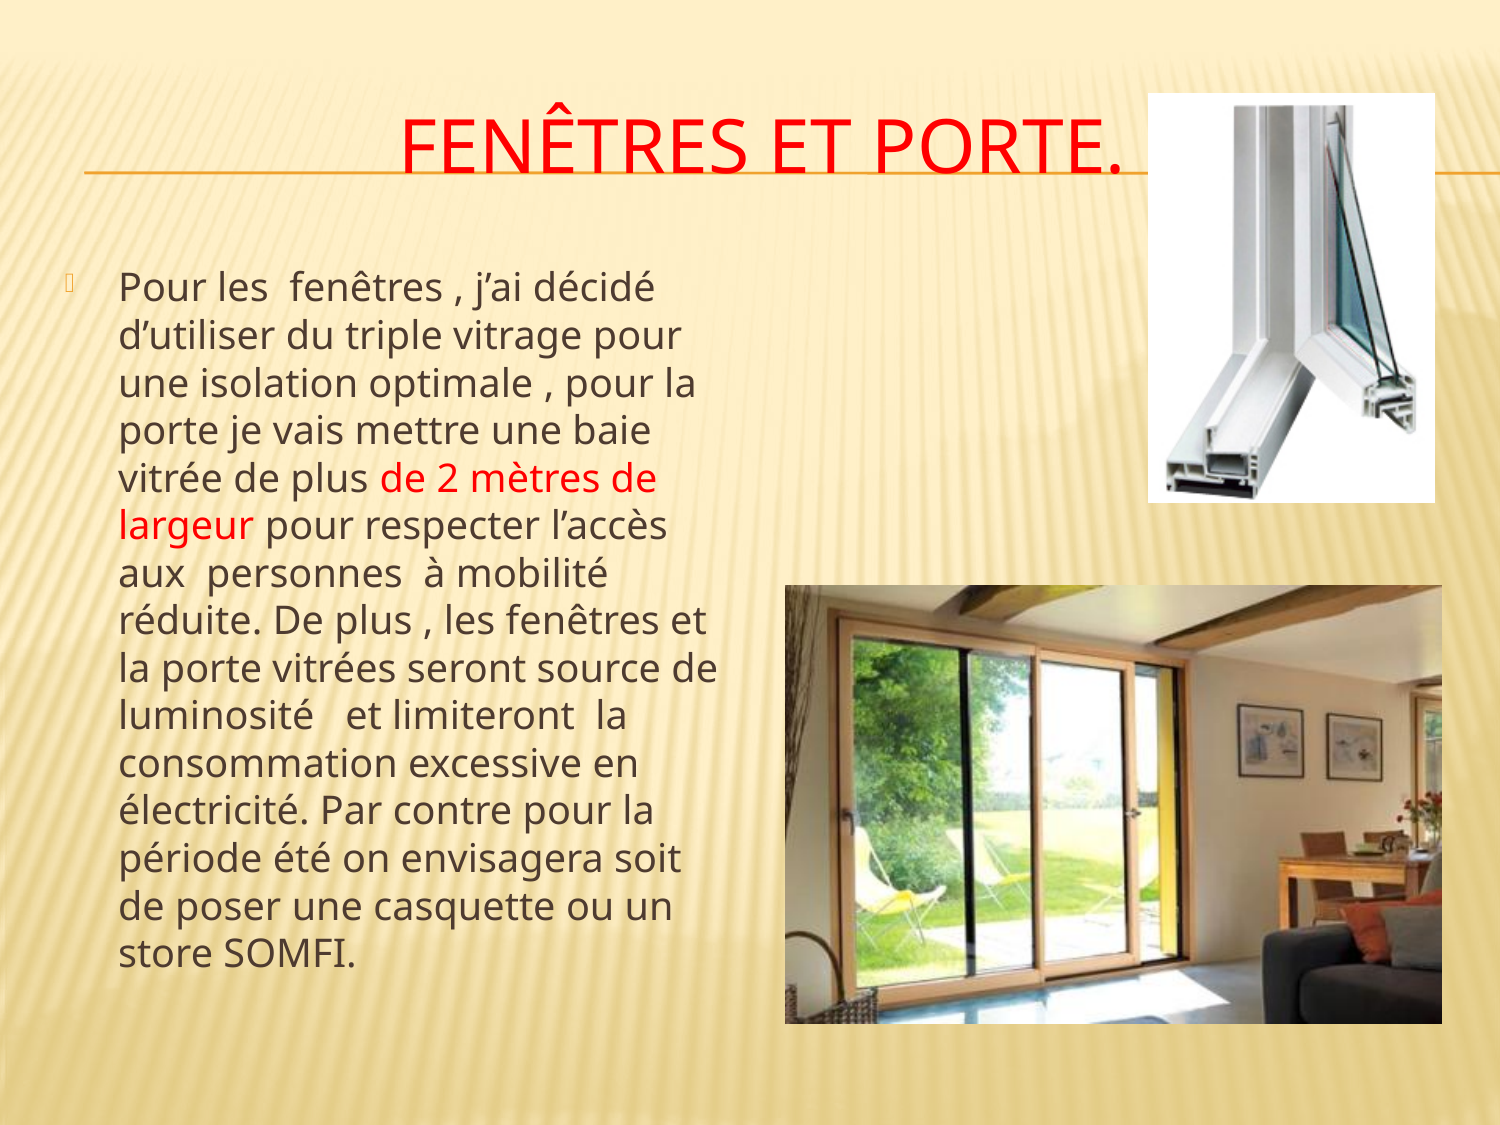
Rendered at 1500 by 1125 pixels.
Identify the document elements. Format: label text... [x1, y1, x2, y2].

picture [784, 585, 1442, 1024]
picture [1148, 93, 1435, 504]
title Fenêtres et porte. [50, 75, 1475, 213]
list Pour les fenêtres , j’ai décidé d’utiliser du triple vitrage pour une isolation optimale , pour la porte je vais mettre une baie vitrée de plus de 2 mètres de largeur pour respecter l’accès aux personnes à mobilité réduite. De plus , les fenêtres et la porte vitrées seront source de luminosité et limiteront la consommation excessive en électricité. Par contre pour la période été on envisagera soit de poser une casquette ou un store SOMFI. [50, 254, 739, 998]
